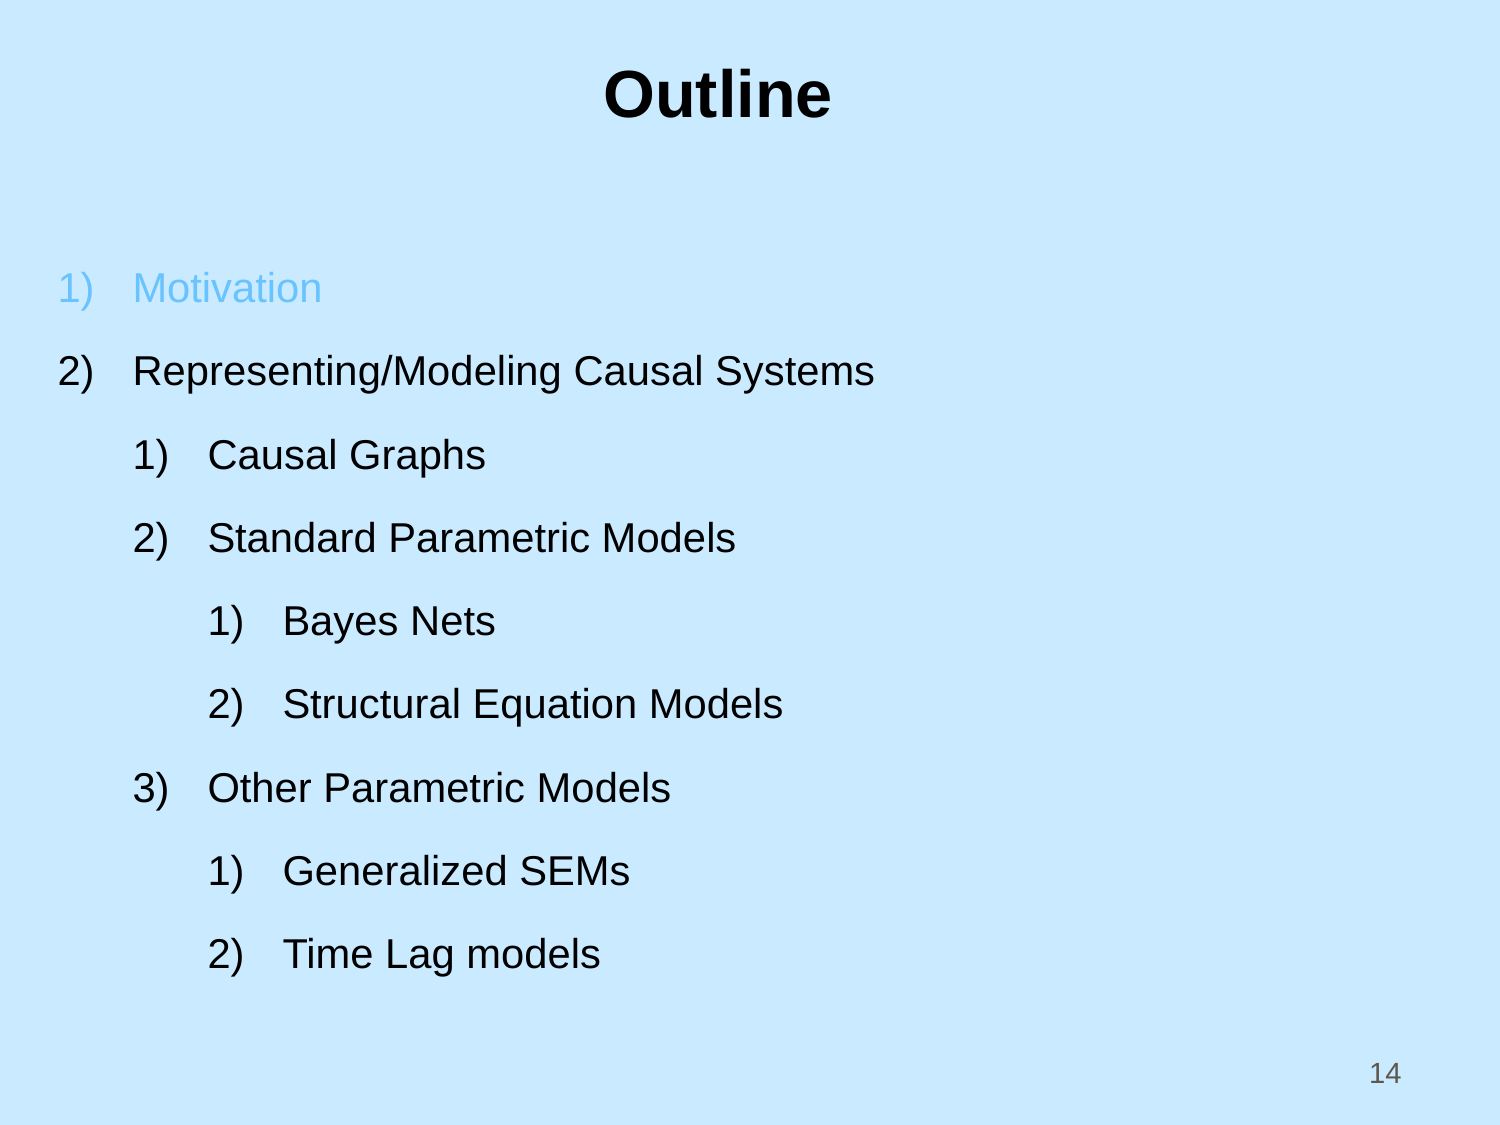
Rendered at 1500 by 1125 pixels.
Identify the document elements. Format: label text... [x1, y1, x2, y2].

slide_number 14 [1103, 1021, 1417, 1098]
text_box Motivation Representing/Modeling Causal Systems Causal Graphs Standard Parametric Models Bayes Nets Structural Equation Models Other Parametric Models Generalized SEMs Time Lag models [42, 228, 1452, 1028]
title Outline [80, 30, 1356, 139]
